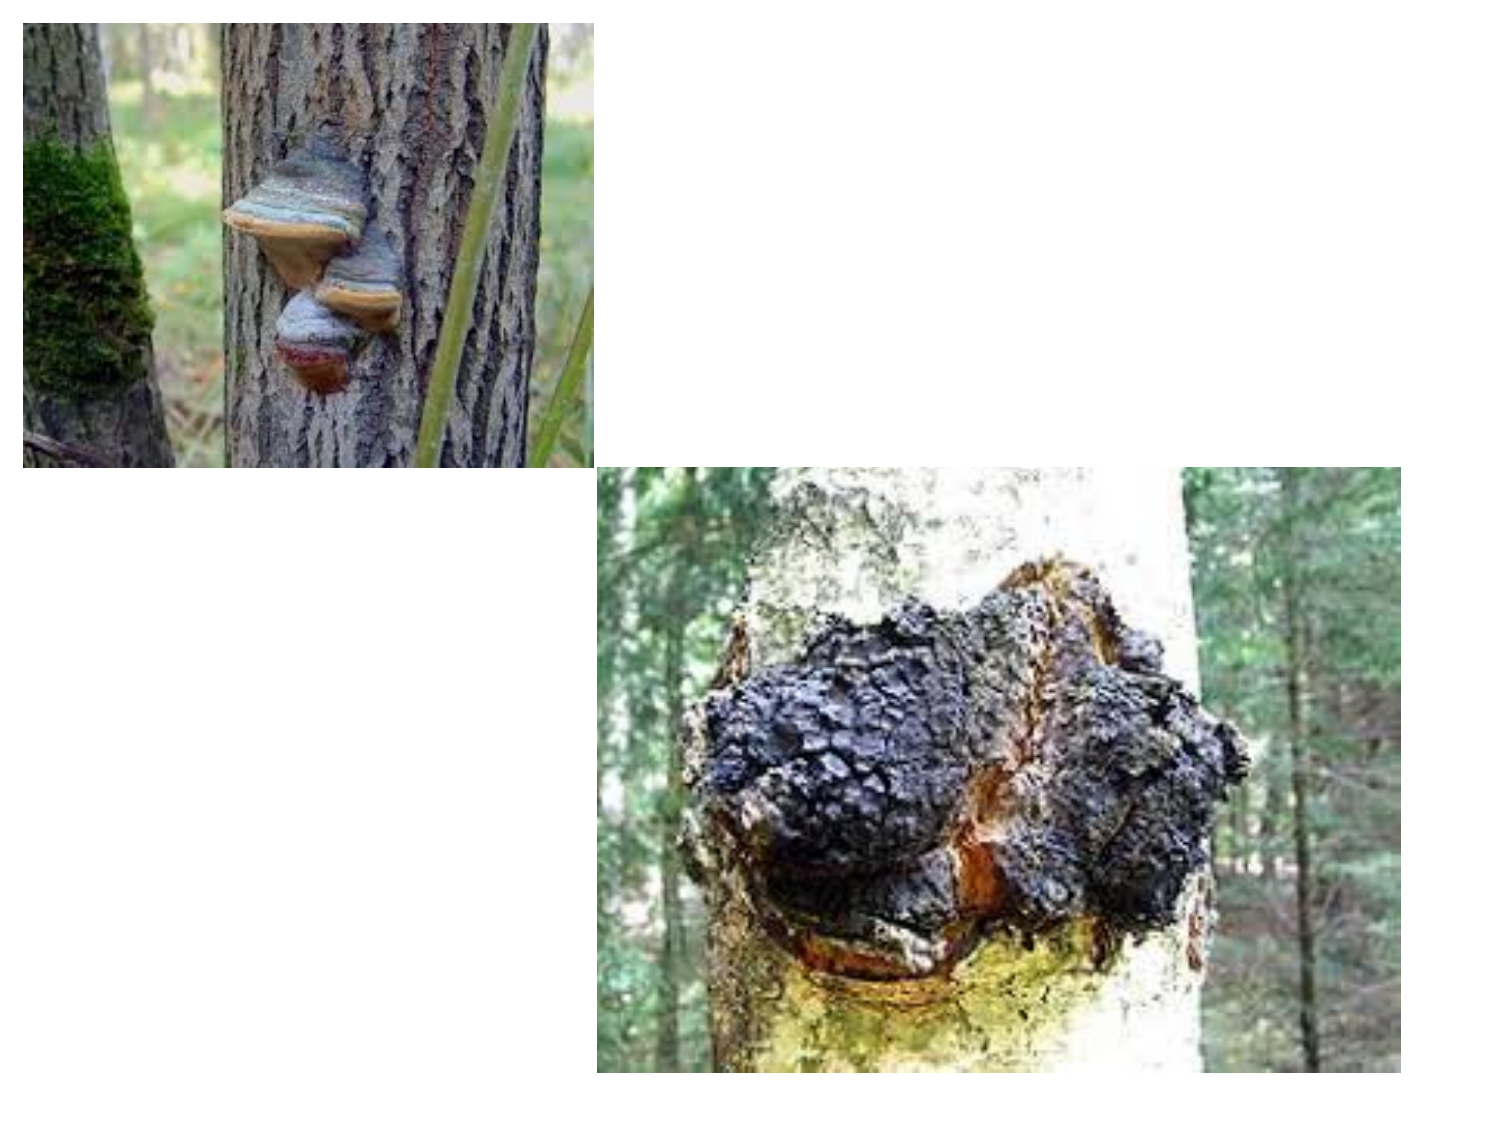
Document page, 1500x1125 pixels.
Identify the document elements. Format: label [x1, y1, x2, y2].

picture [23, 23, 594, 469]
picture [596, 467, 1401, 1074]
